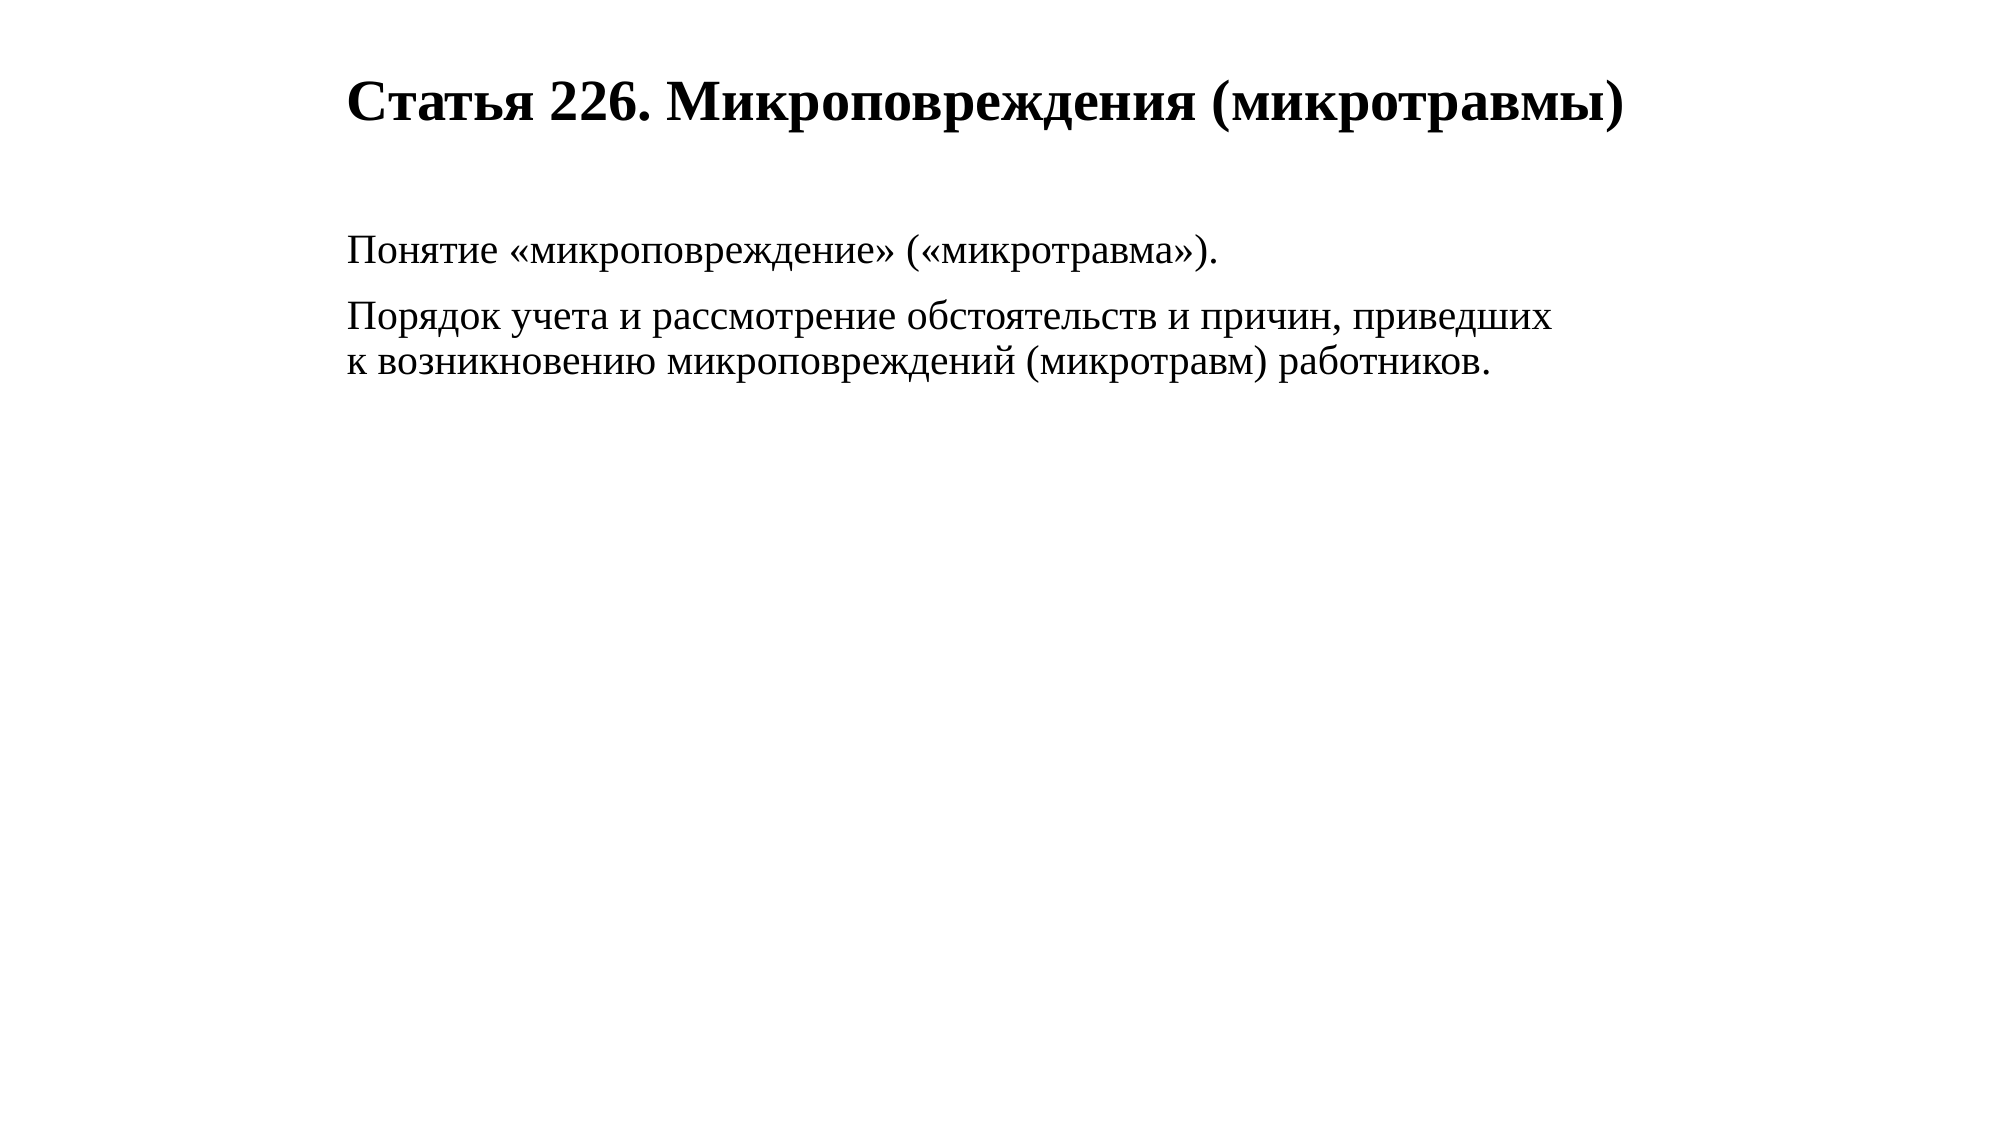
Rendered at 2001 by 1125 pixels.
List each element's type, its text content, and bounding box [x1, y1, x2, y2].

list Понятие «микроповреждение» («микротравма»). Порядок учета и рассмотрение обстоятельств и причин, приведших к возникновению микроповреждений (микротравм) работников. [331, 219, 1574, 907]
title Статья 226. Микроповреждения (микротравмы) [331, 54, 1726, 149]
